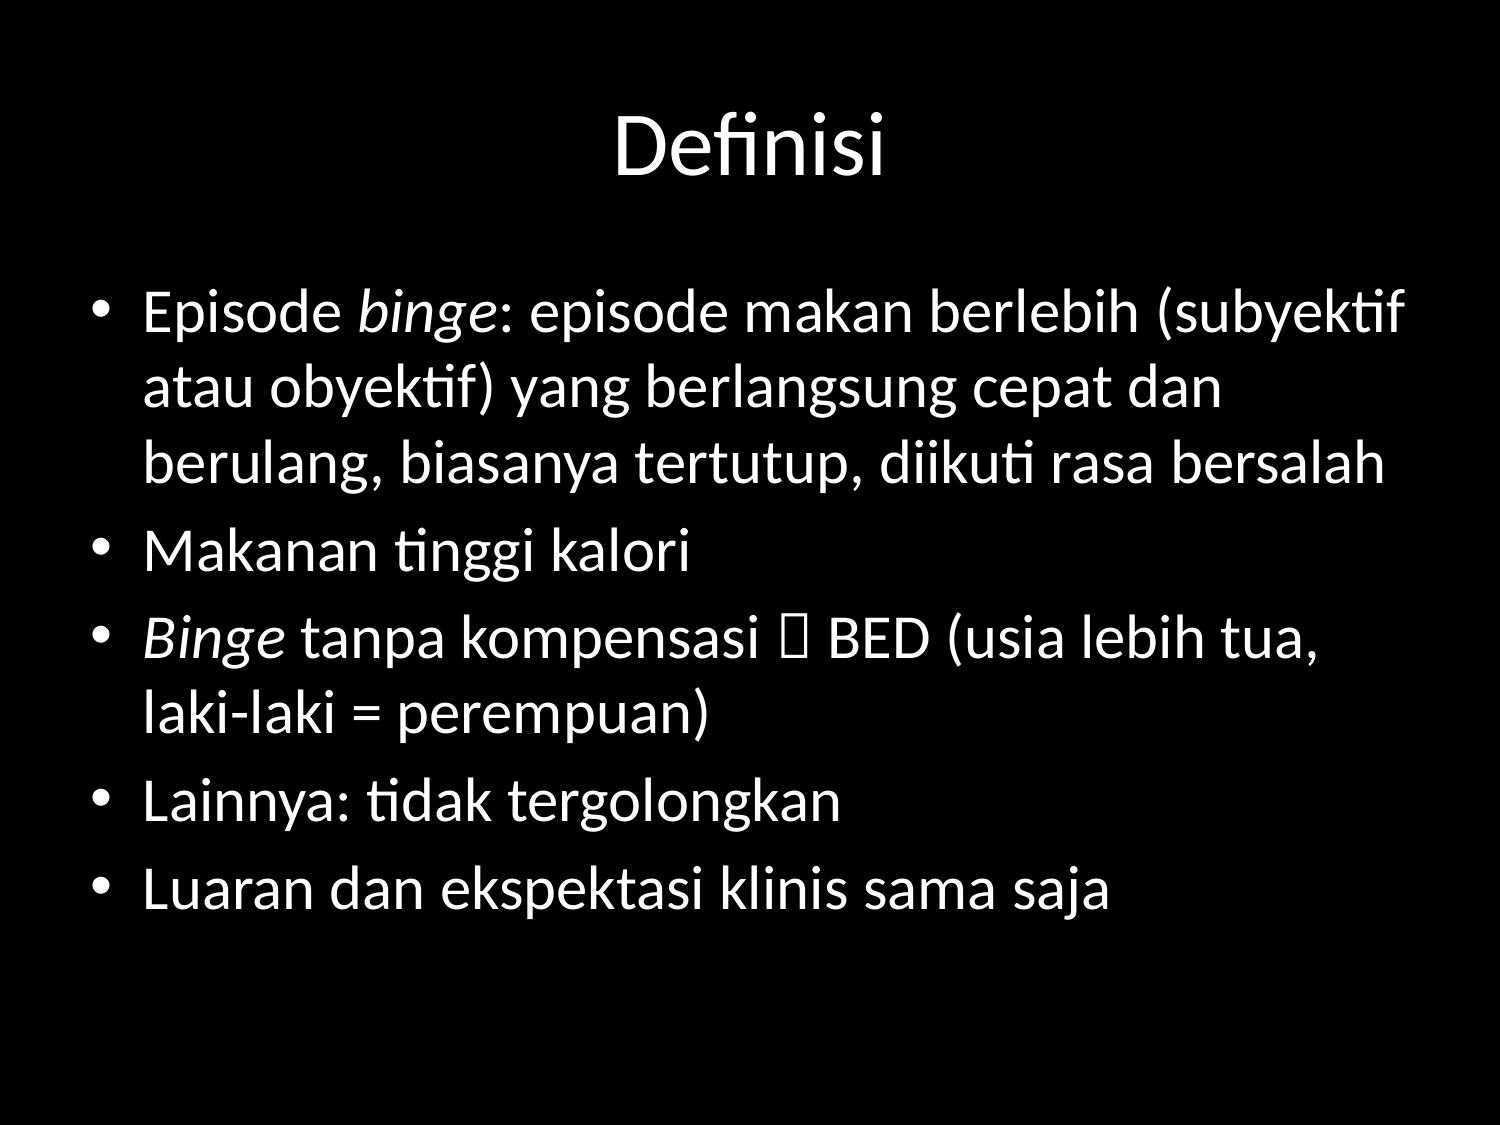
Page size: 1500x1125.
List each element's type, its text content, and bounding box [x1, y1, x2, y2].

title Definisi [75, 45, 1425, 233]
list Episode binge: episode makan berlebih (subyektif atau obyektif) yang berlangsung cepat dan berulang, biasanya tertutup, diikuti rasa bersalah Makanan tinggi kalori Binge tanpa kompensasi  BED (usia lebih tua, laki-laki = perempuan) Lainnya: tidak tergolongkan Luaran dan ekspektasi klinis sama saja [75, 262, 1425, 1005]
